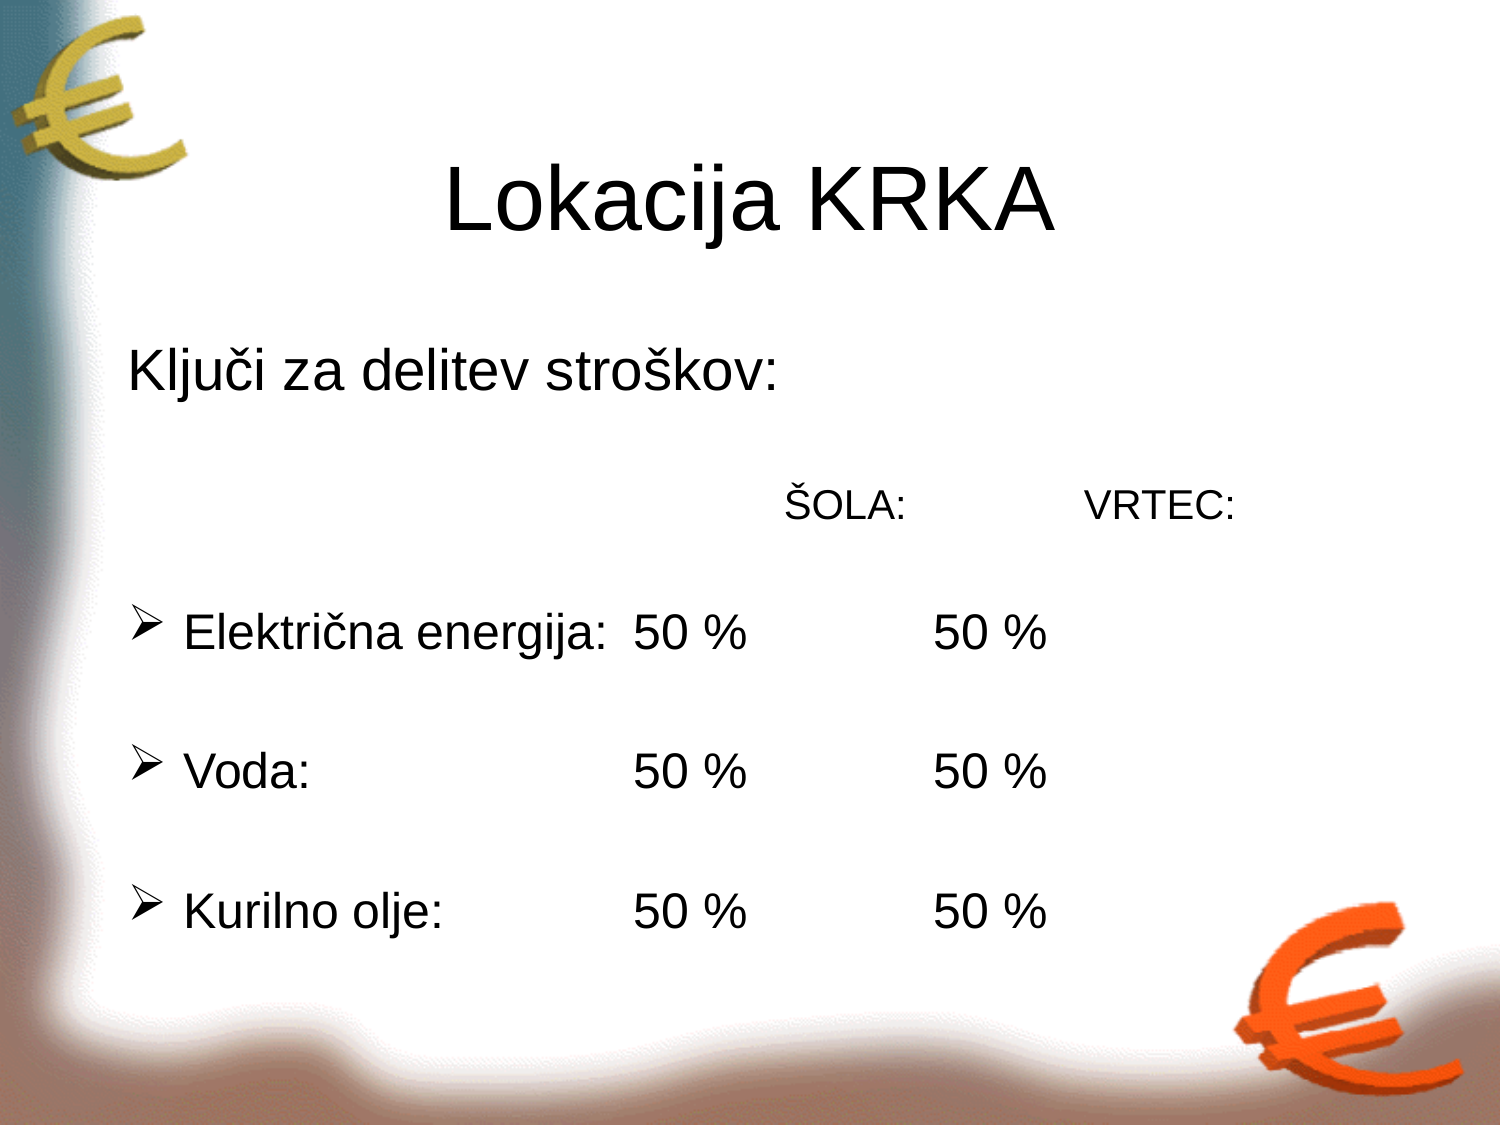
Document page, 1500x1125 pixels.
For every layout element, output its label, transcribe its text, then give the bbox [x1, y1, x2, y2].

title Lokacija KRKA [112, 99, 1388, 288]
picture [0, 0, 1500, 1125]
list Ključi za delitev stroškov: ŠOLA: VRTEC: Električna energija: 50 % 50 % Voda: 50 % 50 % Kurilno olje: 50 % 50 % [112, 324, 1388, 1001]
